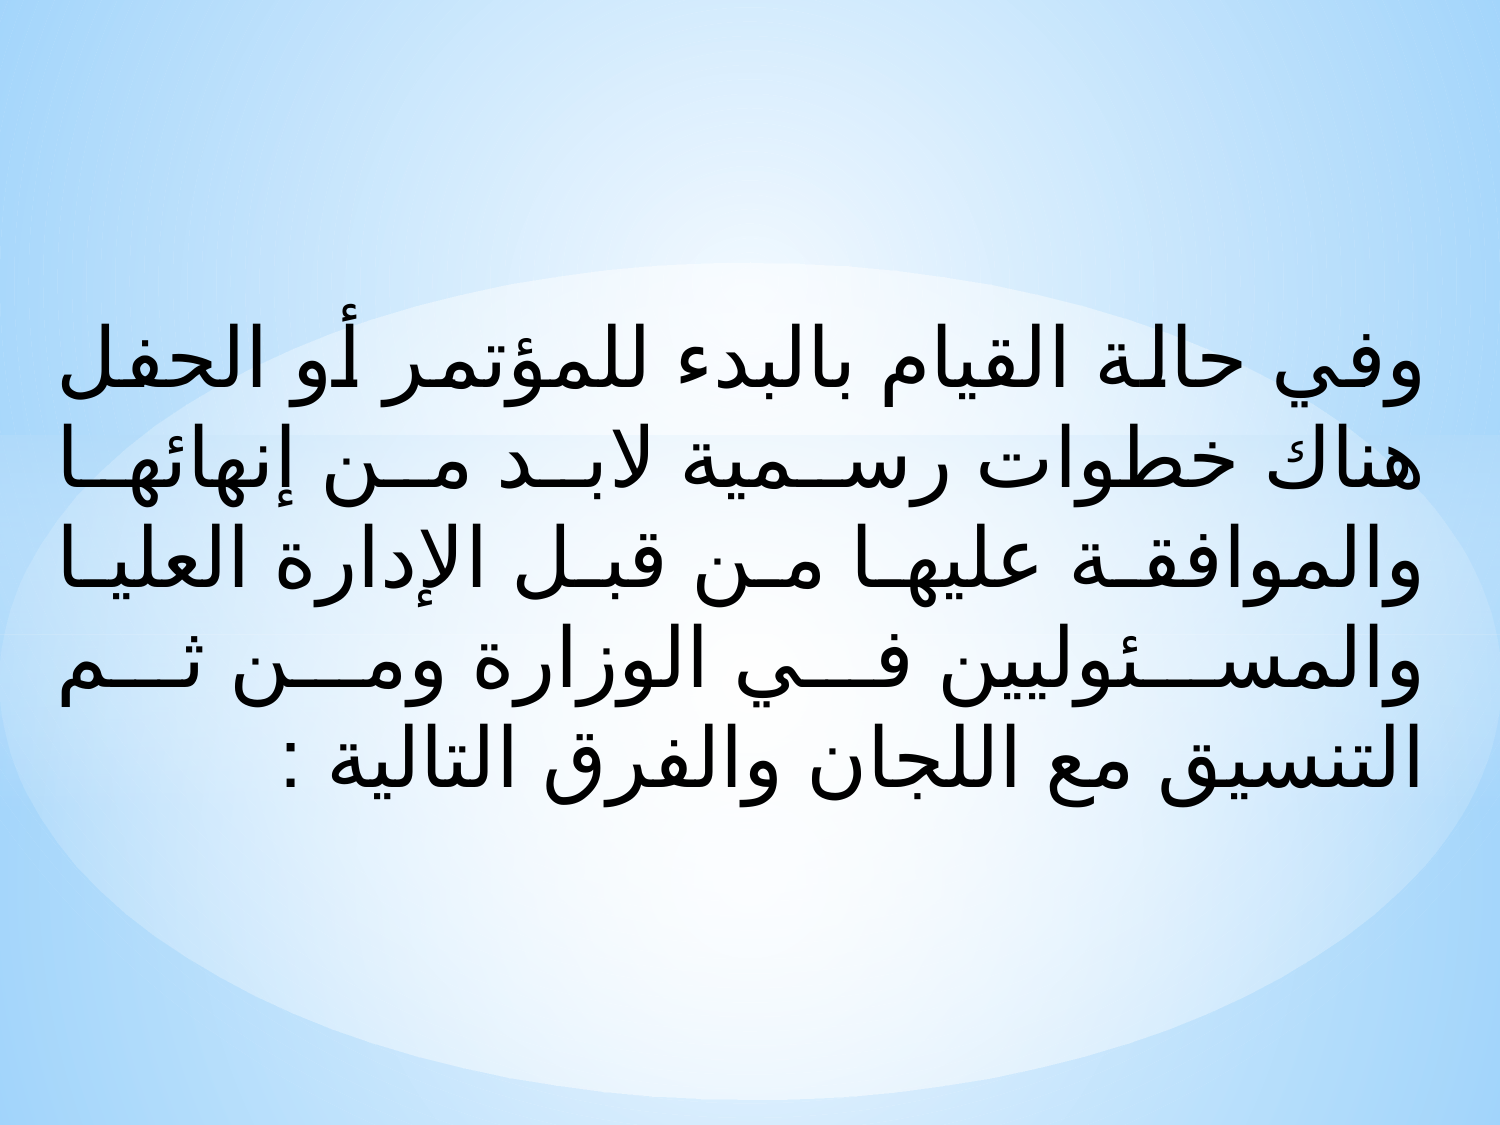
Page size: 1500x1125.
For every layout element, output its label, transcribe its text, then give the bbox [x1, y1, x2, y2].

text_box وفي حالة القيام بالبدء للمؤتمر أو الحفل هناك خطوات رسمية لابد من إنهائها والموافقة عليها من قبل الإدارة العليا والمسئوليين في الوزارة ومن ثم التنسيق مع اللجان والفرق التالية : [41, 296, 1441, 812]
